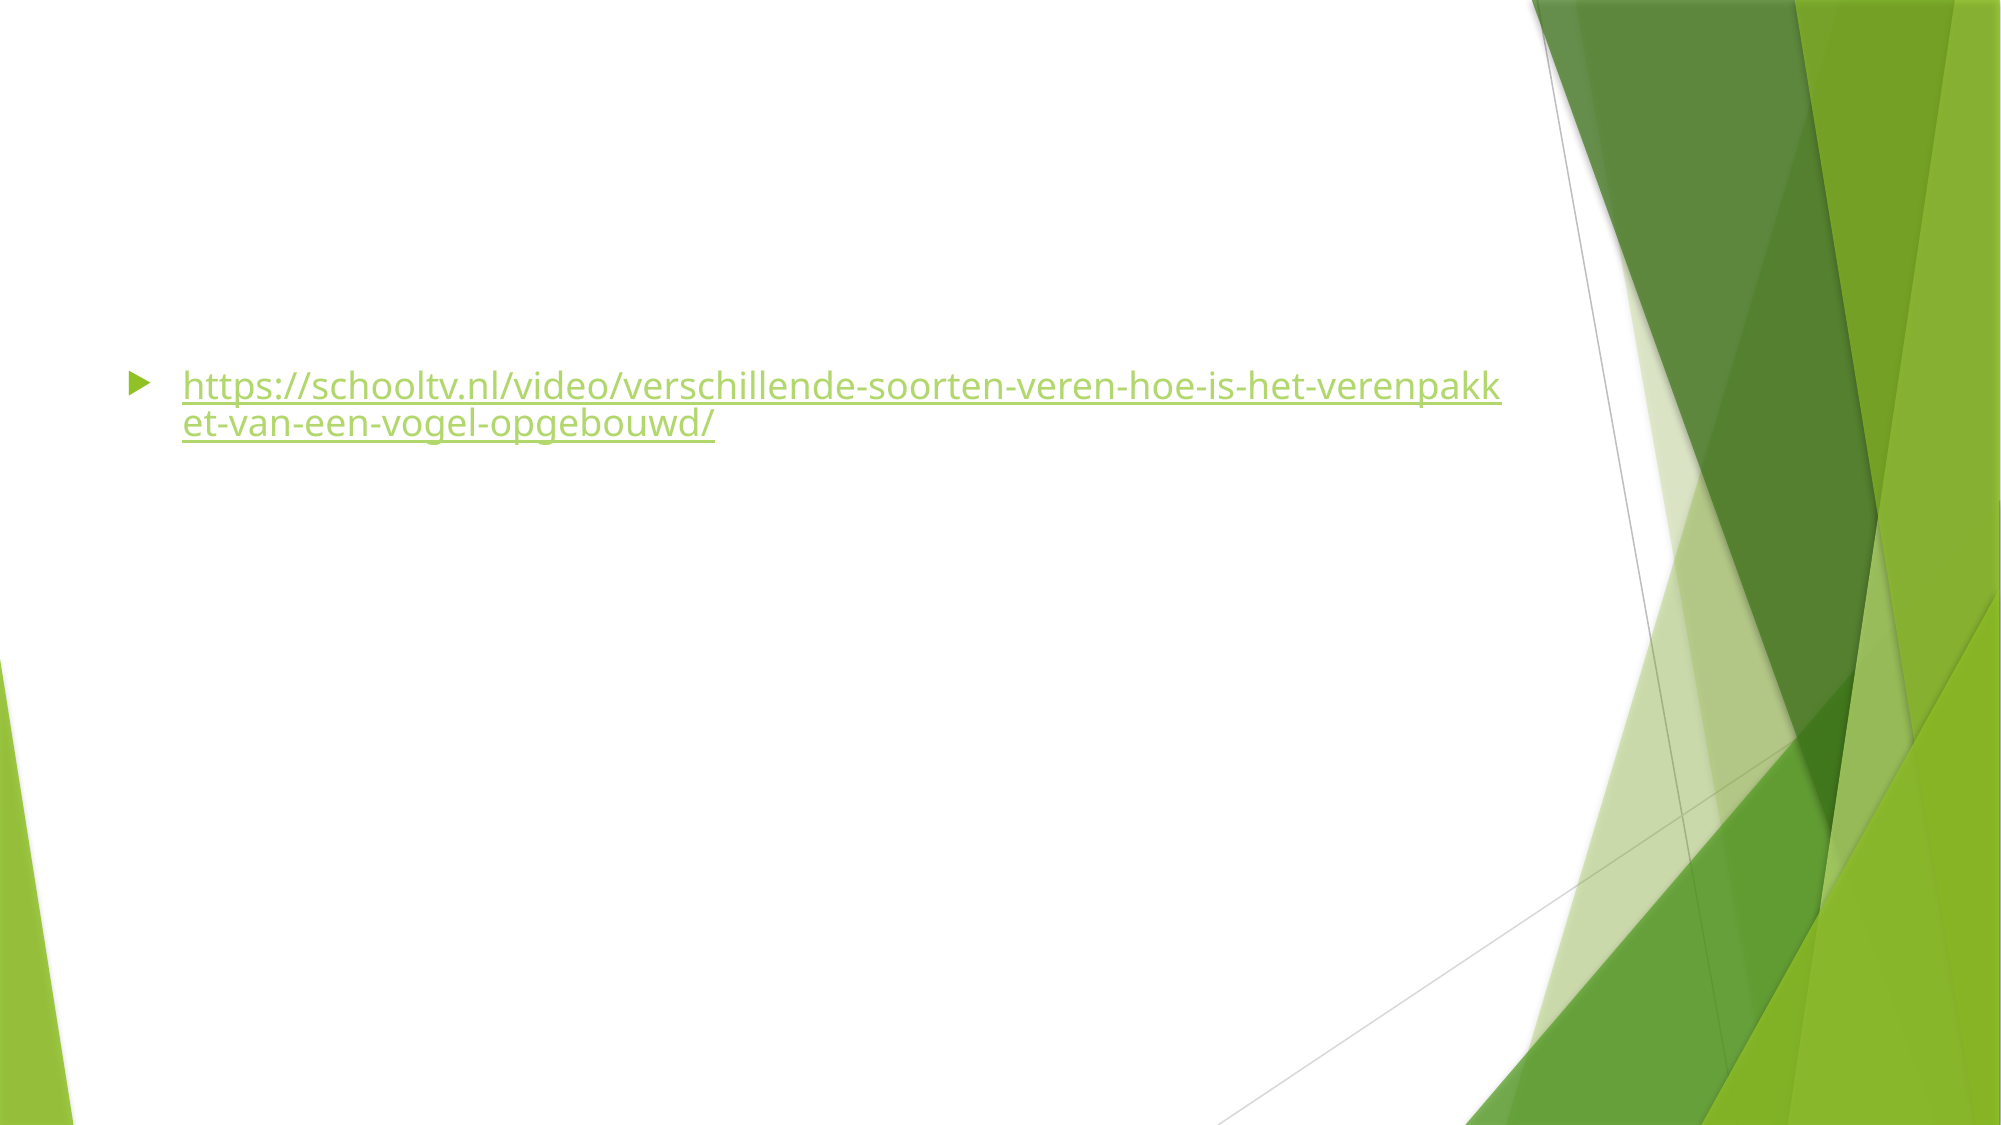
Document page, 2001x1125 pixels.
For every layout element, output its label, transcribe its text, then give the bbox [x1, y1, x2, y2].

list https://schooltv.nl/video/verschillende-soorten-veren-hoe-is-het-verenpakket-van-een-vogel-opgebouwd/ [111, 354, 1522, 992]
